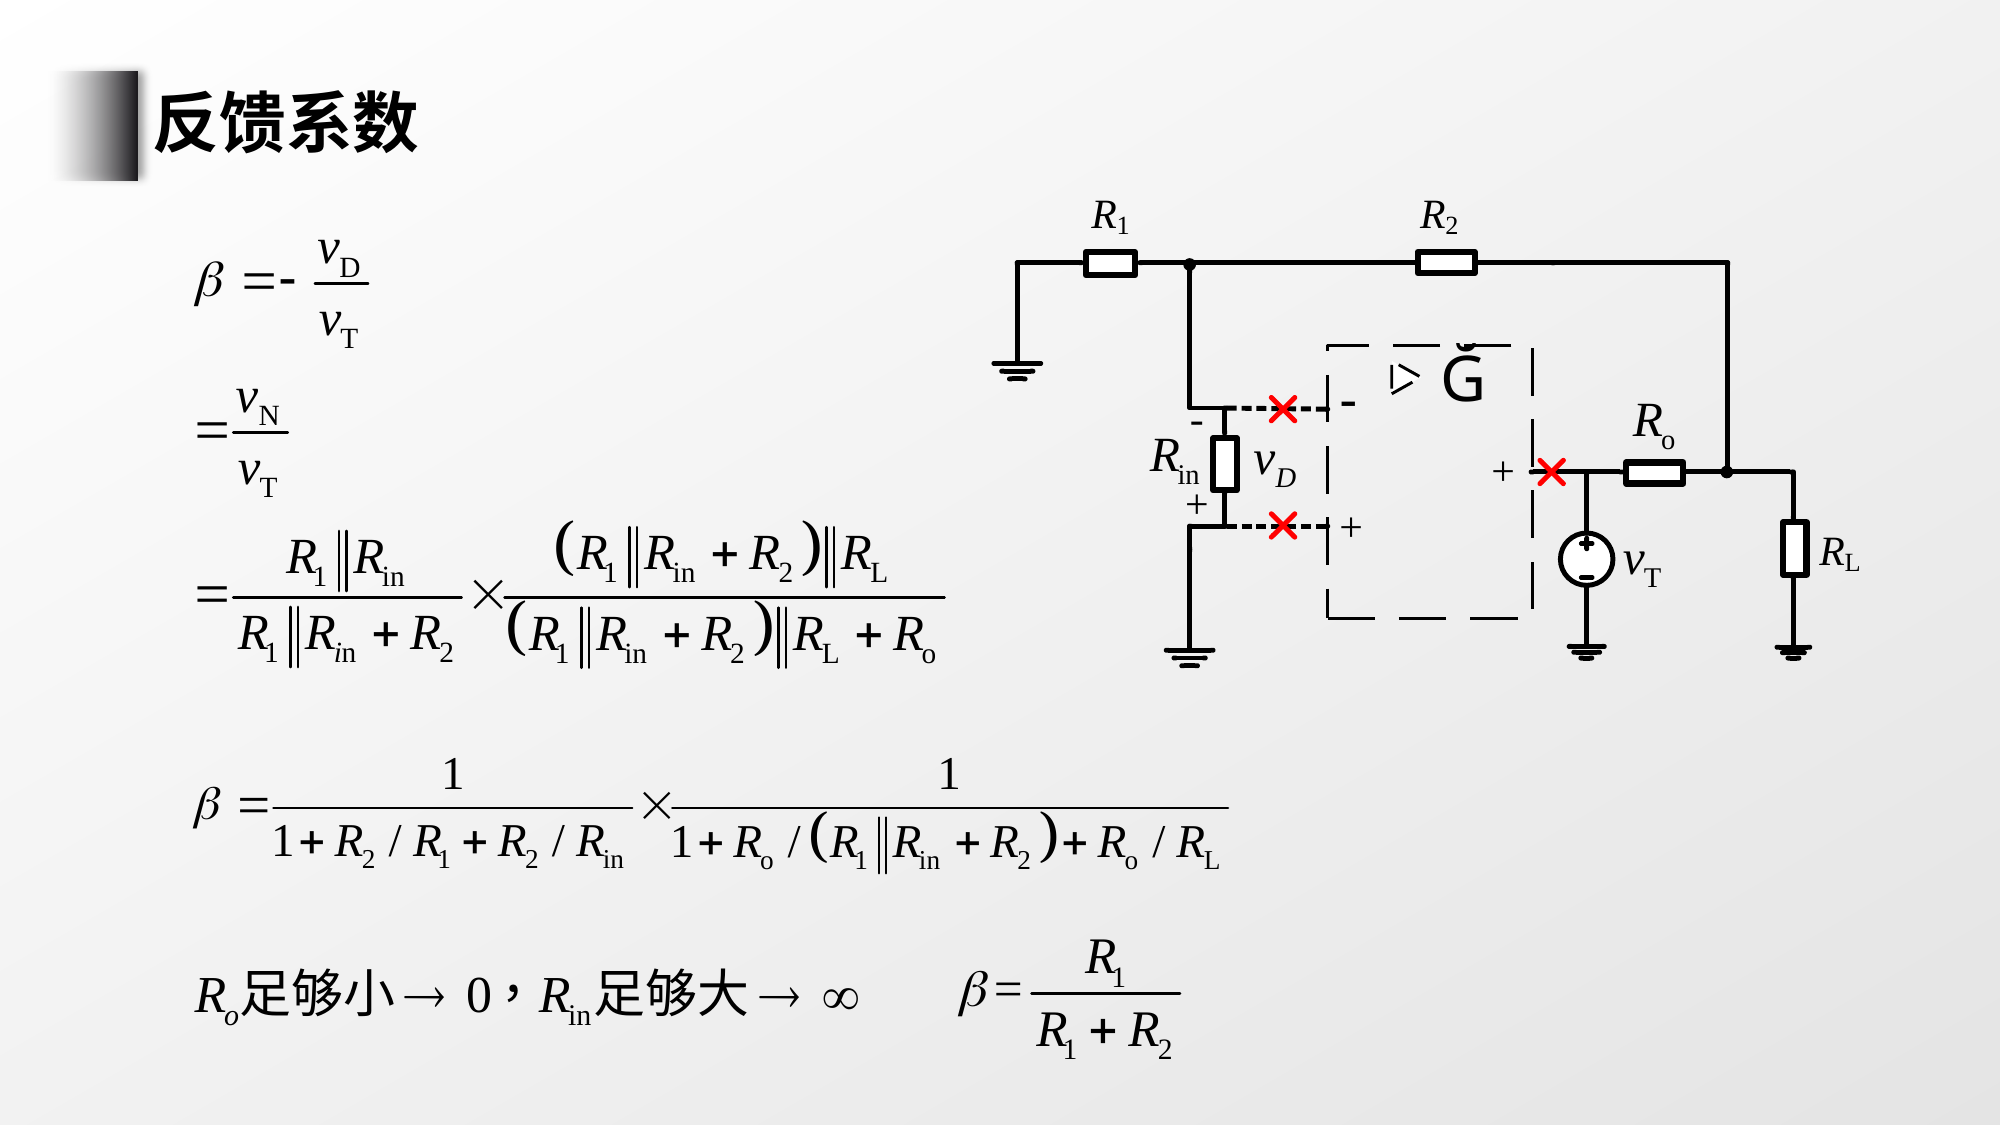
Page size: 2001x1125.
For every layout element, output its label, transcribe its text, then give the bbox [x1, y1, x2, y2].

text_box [185, 745, 1239, 887]
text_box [185, 960, 869, 1039]
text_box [185, 212, 955, 682]
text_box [984, 173, 1893, 674]
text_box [949, 925, 1193, 1071]
title 反馈系数 [137, 77, 1772, 175]
